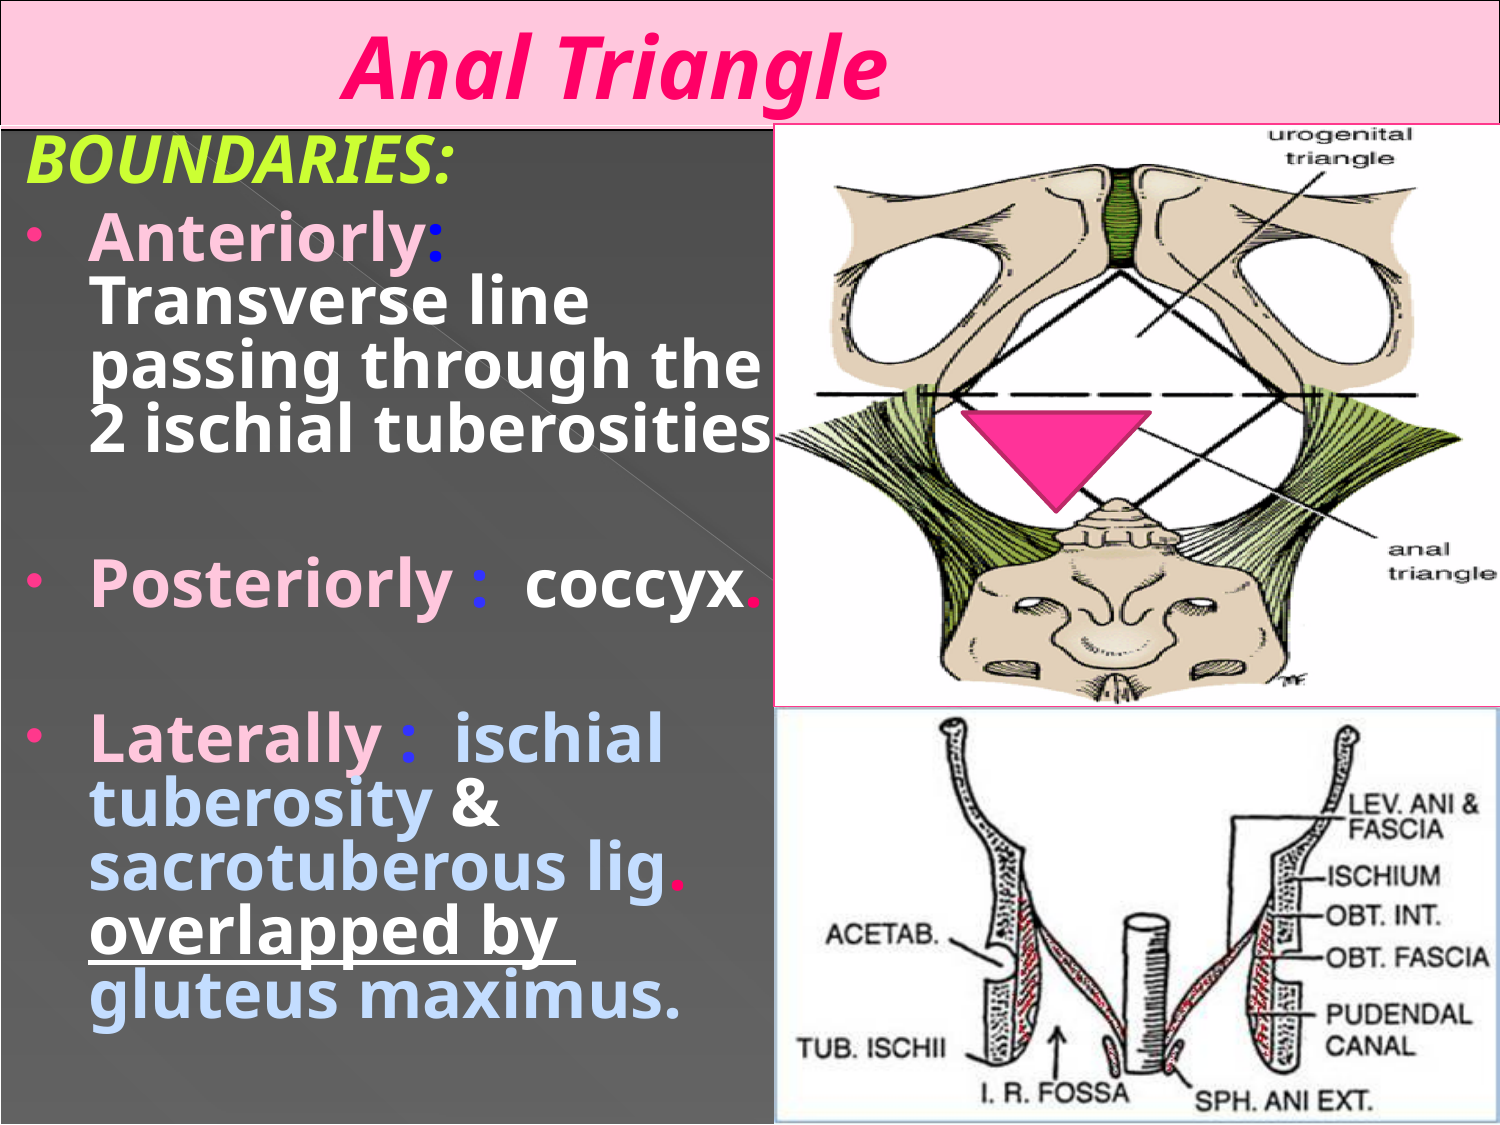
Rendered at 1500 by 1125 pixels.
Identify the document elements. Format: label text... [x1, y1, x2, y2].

title Anal Triangle [0, 0, 1500, 125]
list BOUNDARIES: Anteriorly: Transverse line passing through the 2 ischial tuberosities. Posteriorly : coccyx. Laterally : ischial tuberosity & sacrotuberous lig. overlapped by gluteus maximus. [0, 125, 771, 1125]
picture [774, 124, 1500, 1125]
